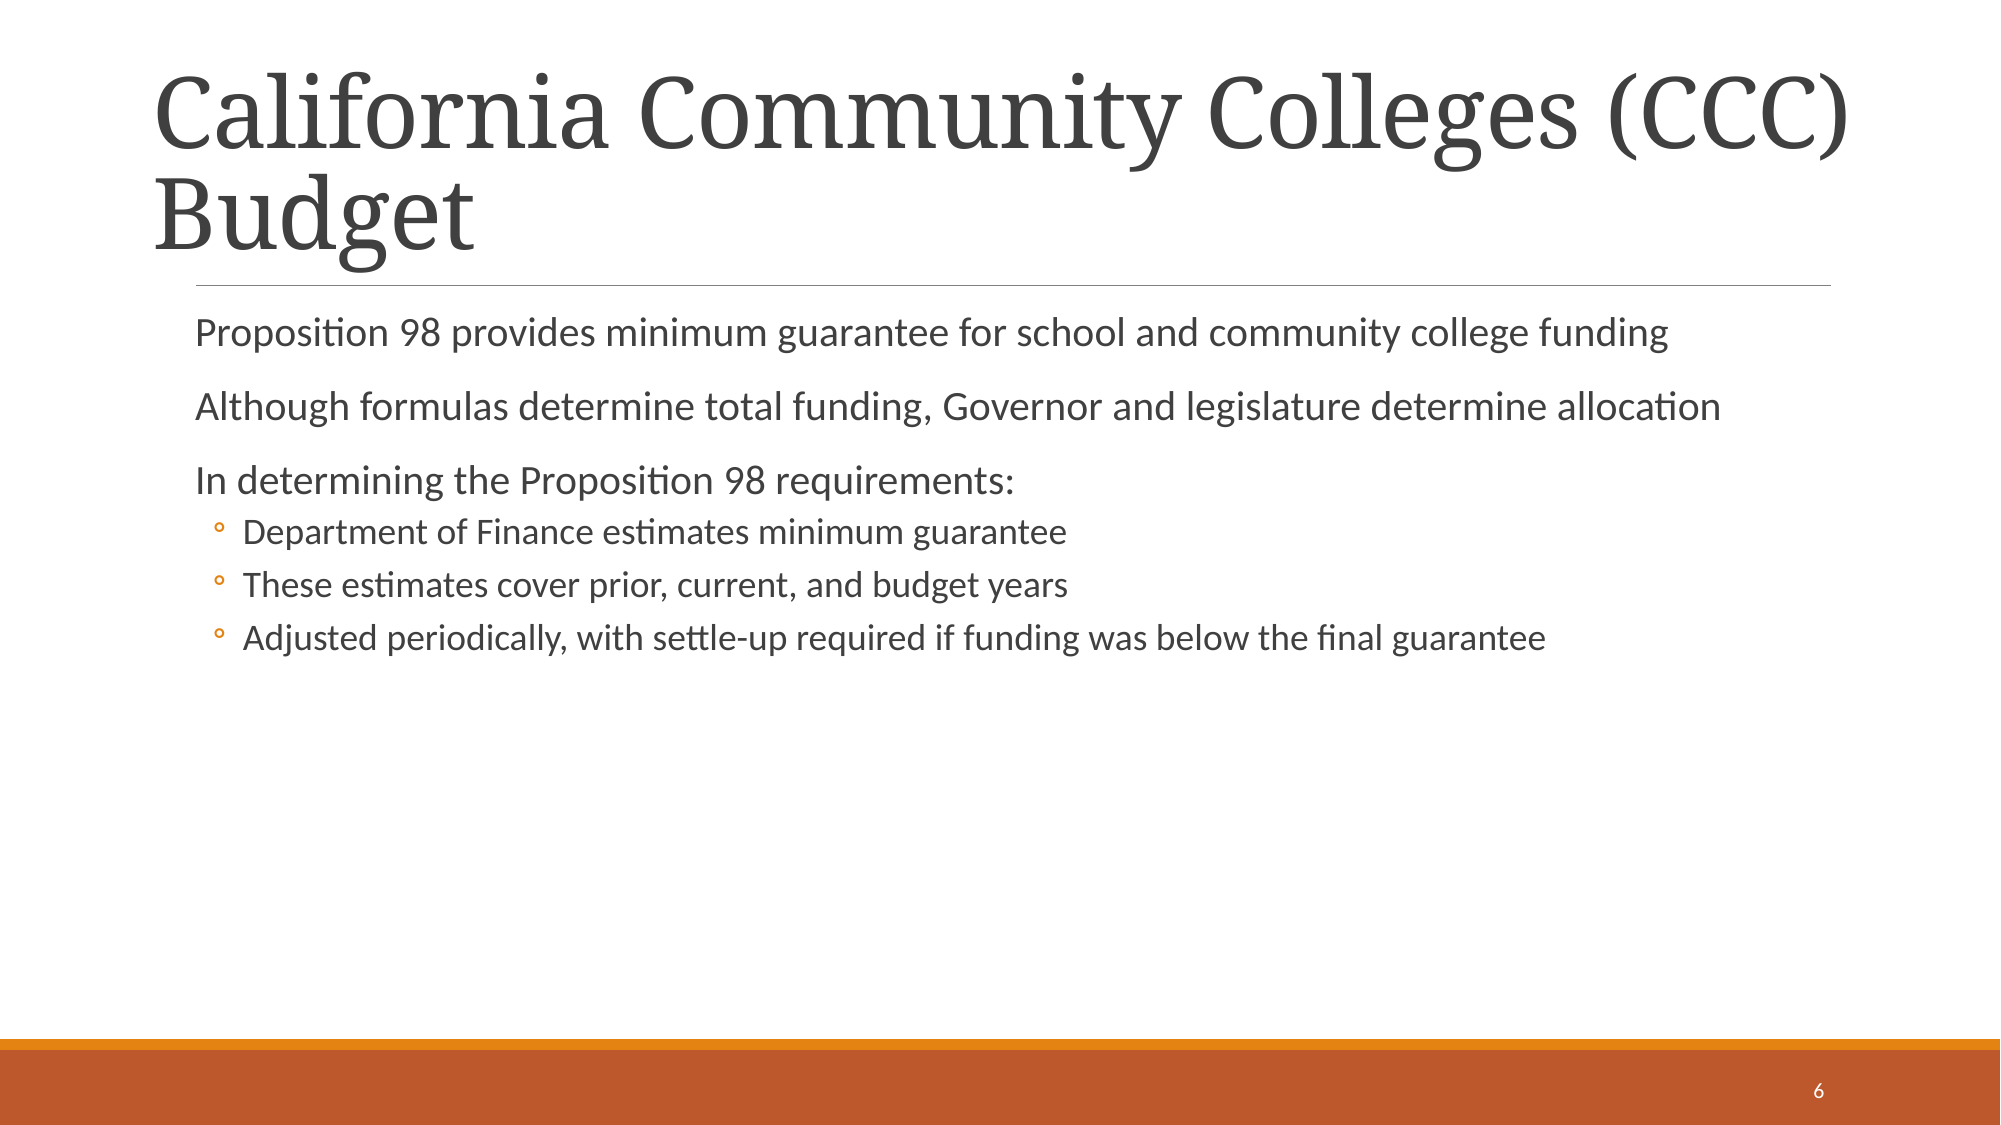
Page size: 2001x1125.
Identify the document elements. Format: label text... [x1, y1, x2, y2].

slide_number 6 [1624, 1059, 1840, 1120]
title California Community Colleges (CCC) Budget [137, 59, 1930, 278]
list Proposition 98 provides minimum guarantee for school and community college funding Although formulas determine total funding, Governor and legislature determine allocation In determining the Proposition 98 requirements: Department of Finance estimates minimum guarantee These estimates cover prior, current, and budget years Adjusted periodically, with settle-up required if funding was below the final guarantee [180, 302, 1830, 963]
